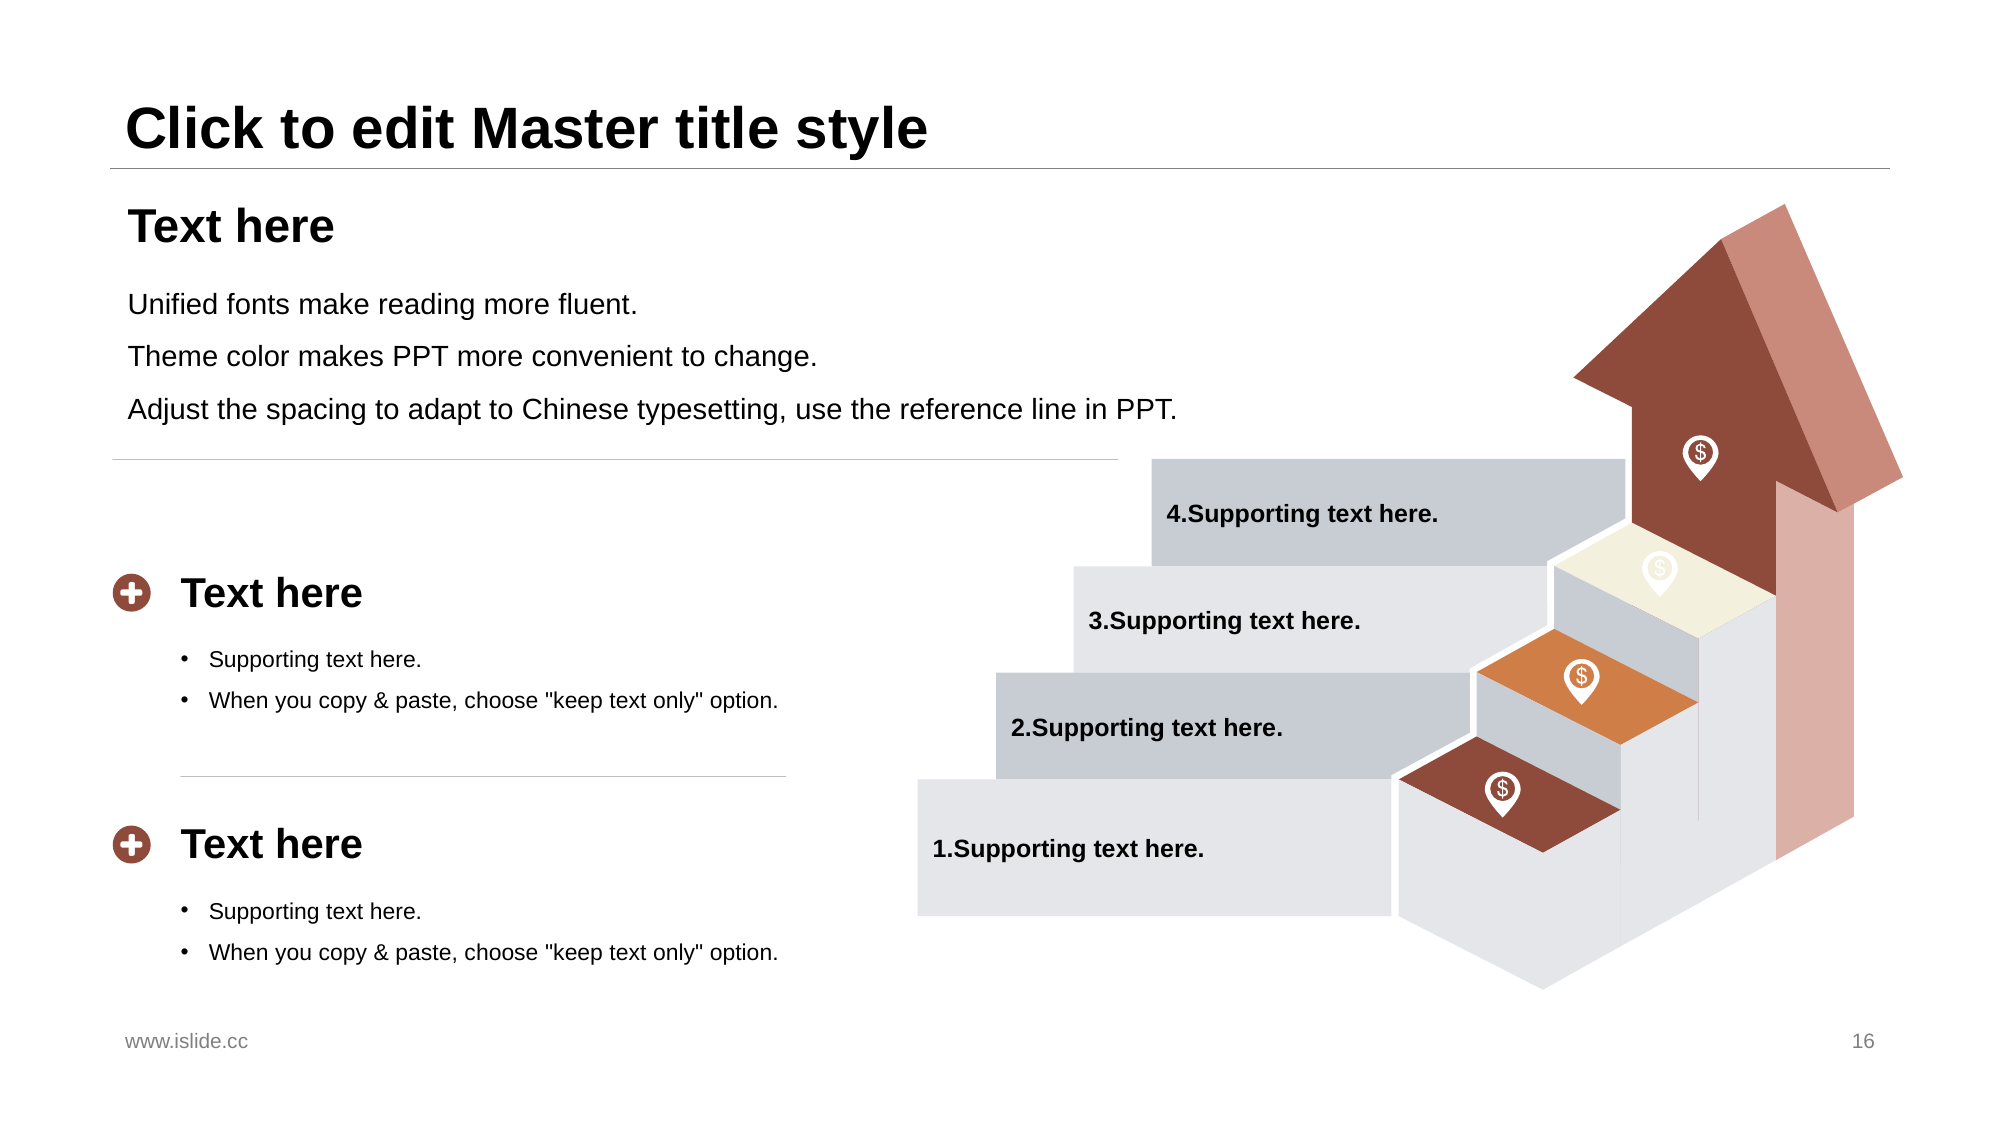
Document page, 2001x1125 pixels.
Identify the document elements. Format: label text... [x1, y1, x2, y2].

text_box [112, 187, 1904, 1009]
footer www.islide.cc [109, 1023, 790, 1058]
slide_number 16 [1412, 1023, 1890, 1058]
title Click to edit Master title style [109, 0, 1890, 169]
